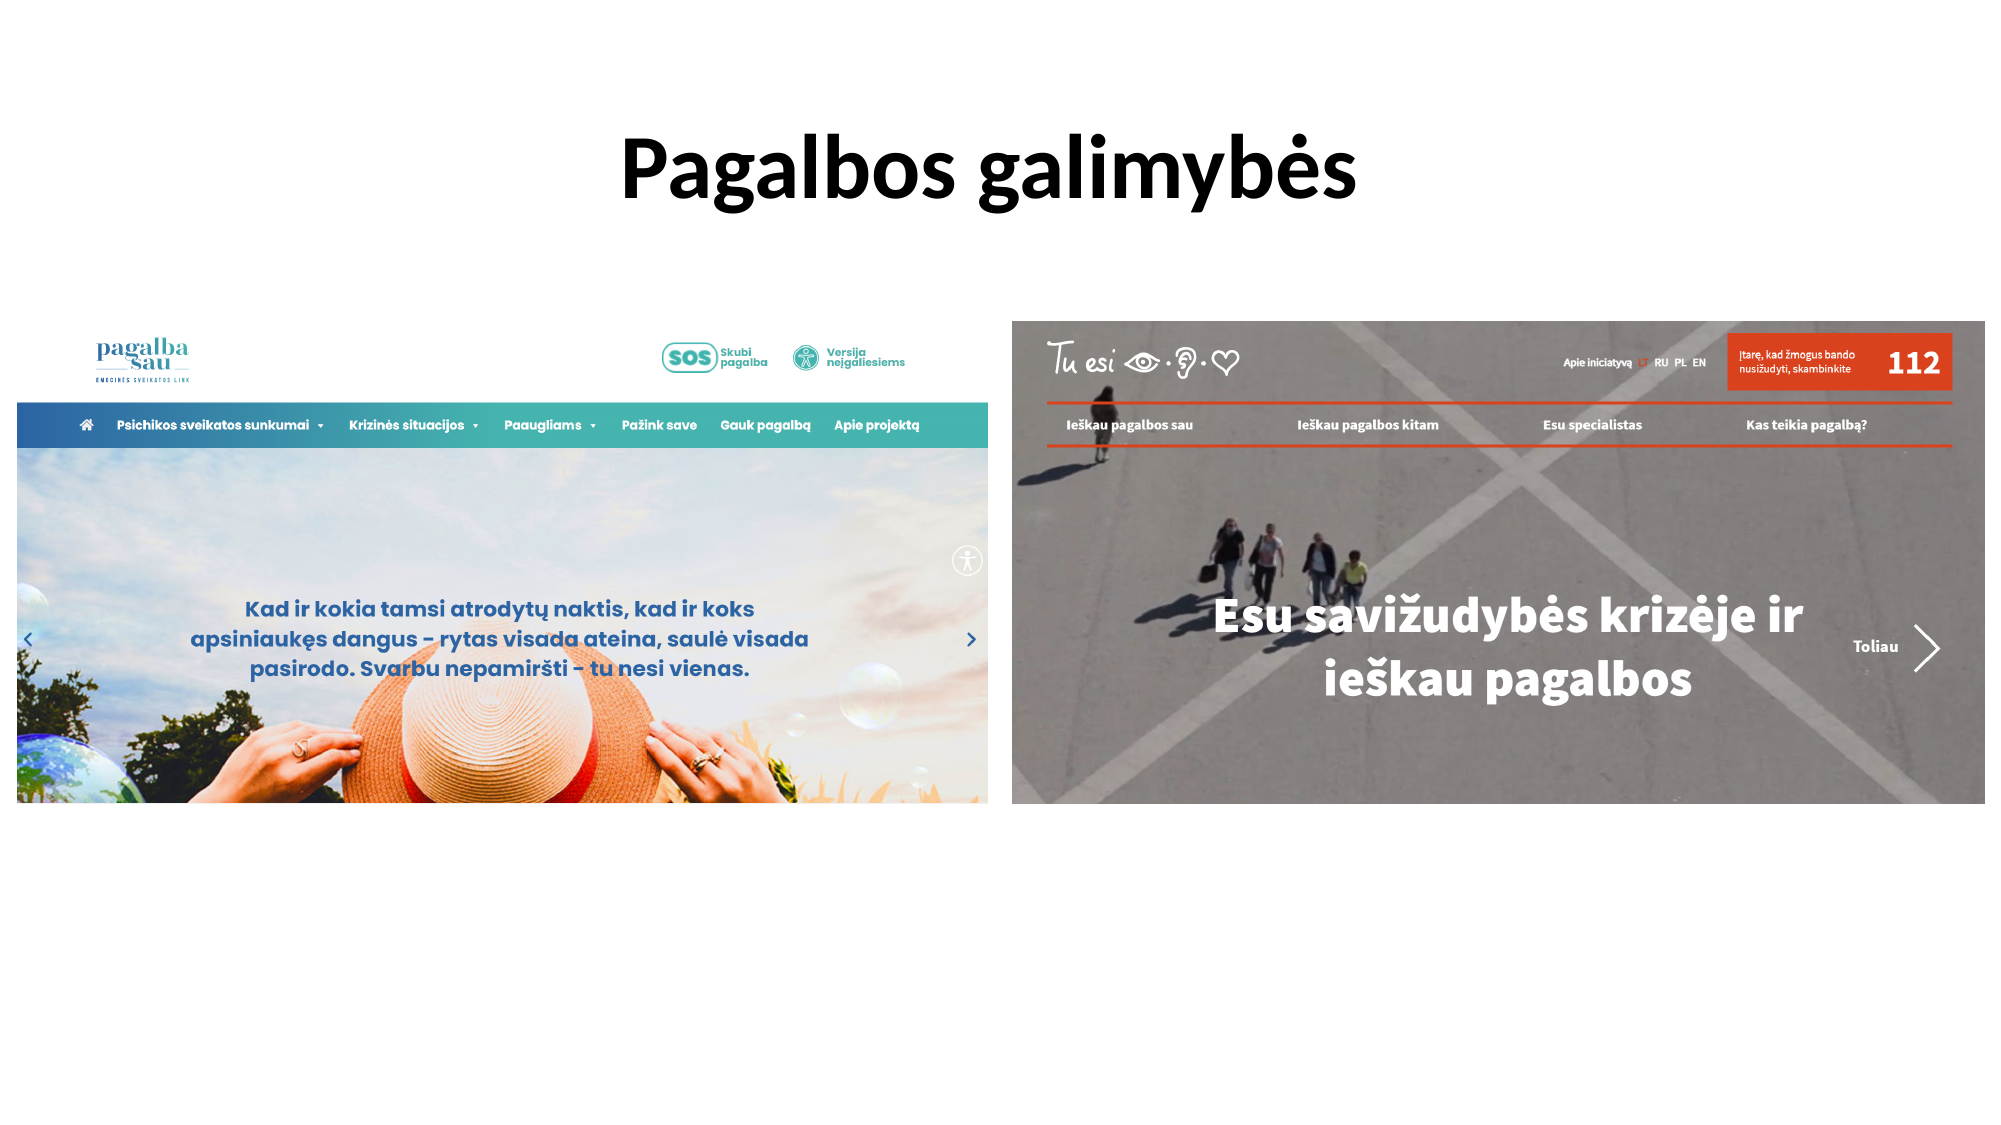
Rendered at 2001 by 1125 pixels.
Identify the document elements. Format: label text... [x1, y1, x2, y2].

title Pagalbos galimybės [137, 59, 1863, 278]
picture [17, 321, 988, 804]
picture [1012, 321, 1985, 804]
